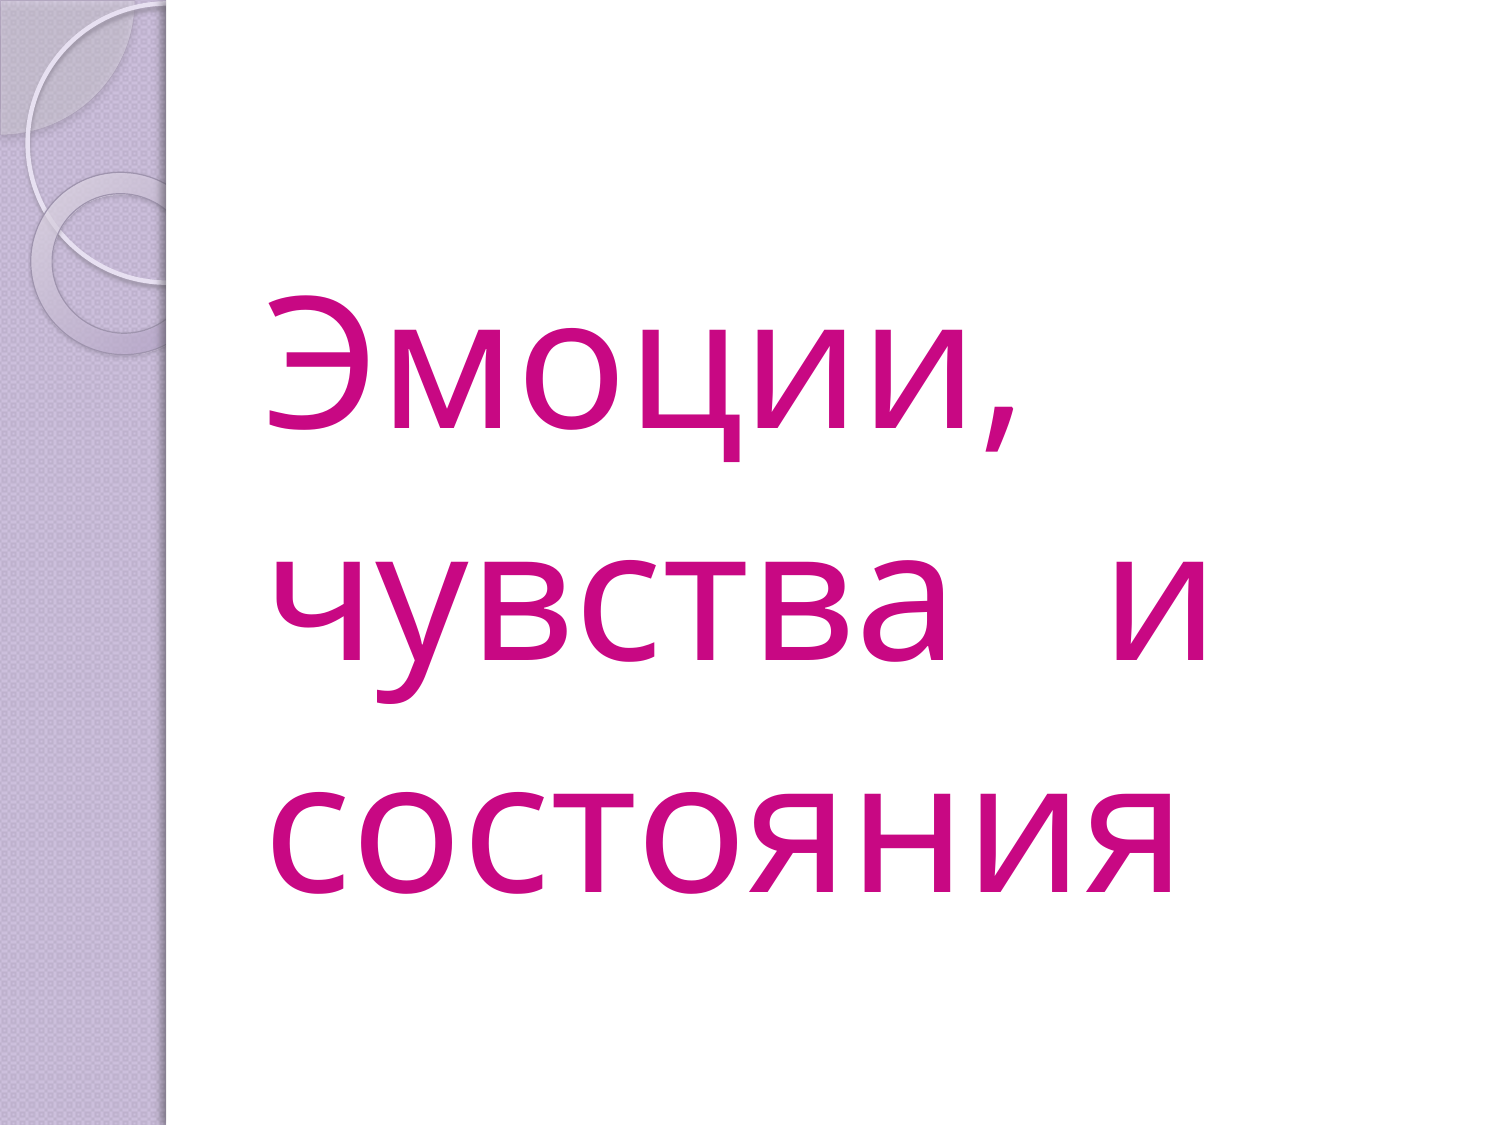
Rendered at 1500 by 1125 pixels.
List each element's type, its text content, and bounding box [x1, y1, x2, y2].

list Эмоции, чувства и состояния [235, 237, 1466, 1025]
